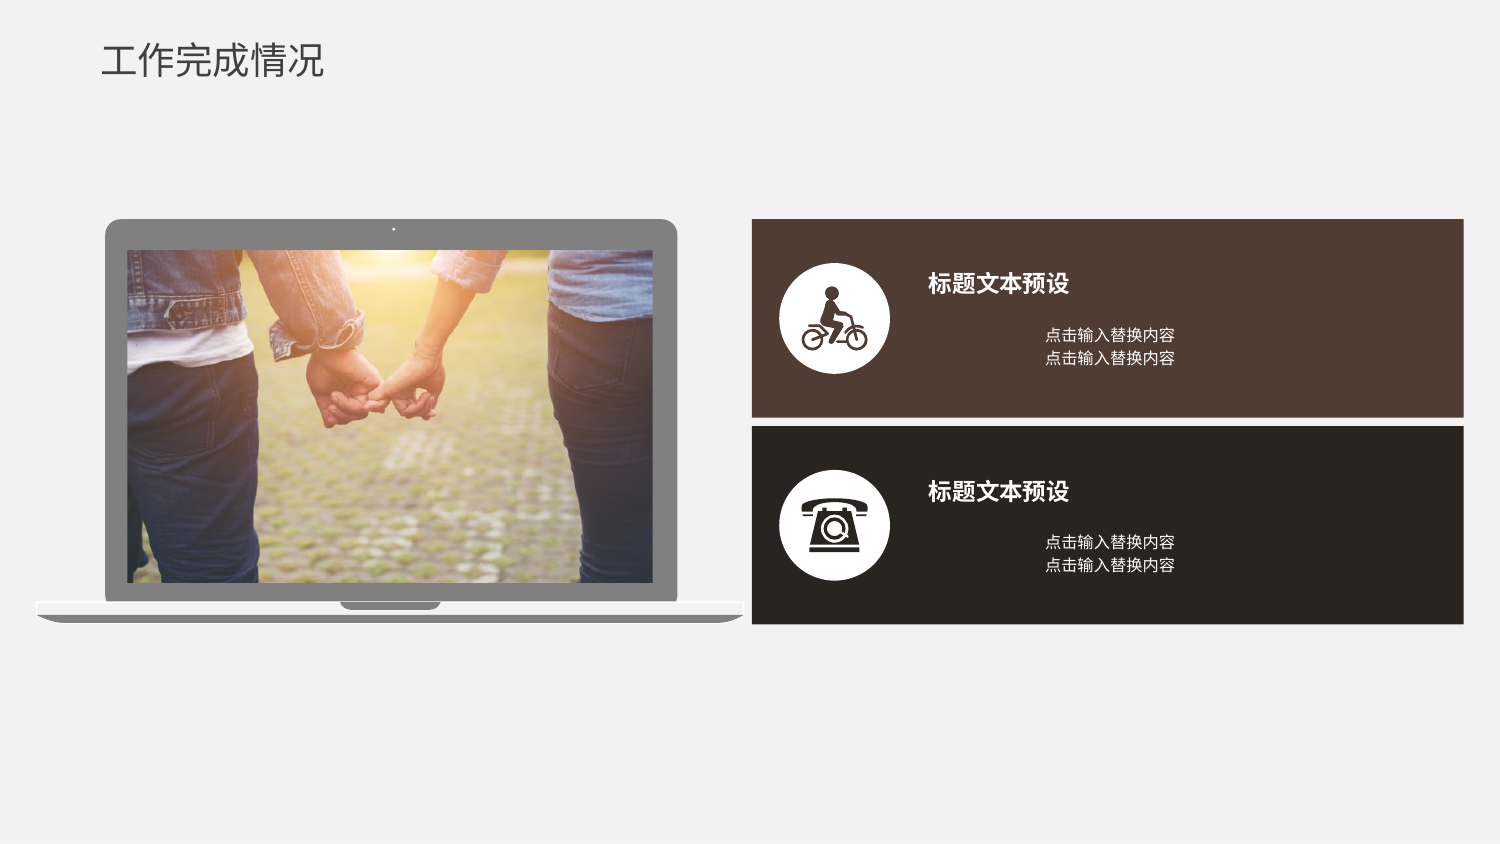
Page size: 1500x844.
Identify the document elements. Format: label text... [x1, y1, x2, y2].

text_box 工作完成情况 [100, 28, 450, 91]
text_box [751, 218, 1464, 418]
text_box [35, 218, 744, 624]
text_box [751, 425, 1464, 625]
